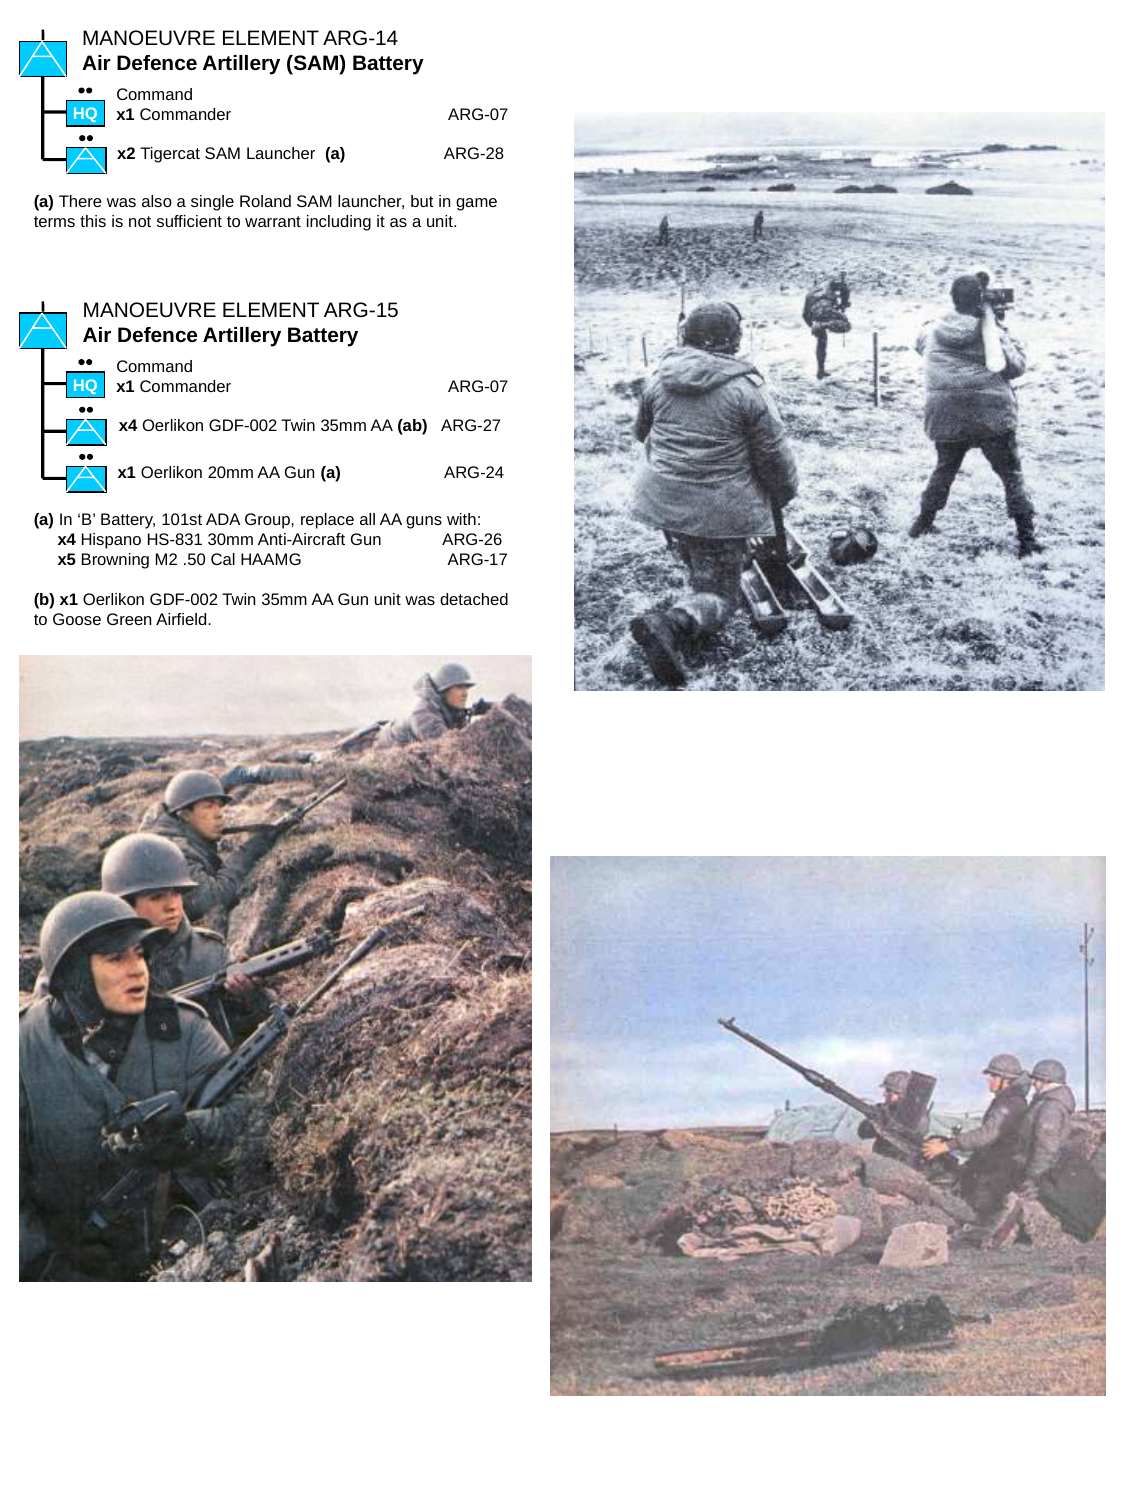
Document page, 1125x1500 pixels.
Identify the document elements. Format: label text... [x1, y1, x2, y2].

text_box Command x1 Commander ARG-07 [101, 76, 524, 132]
picture [550, 856, 1106, 1396]
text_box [66, 147, 106, 174]
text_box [79, 454, 93, 460]
text_box x4 Oerlikon GDF-002 Twin 35mm AA (ab) ARG-27 [104, 407, 517, 443]
text_box (a) In ‘B’ Battery, 101st ADA Group, replace all AA guns with: x4 Hispano HS-831 30mm Anti-Aircraft Gun ARG-26 x5 Browning M2 .50 Cal HAAMG ARG-17 (b) x1 Oerlikon GDF-002 Twin 35mm AA Gun unit was detached to Goose Green Airfield. [18, 501, 539, 637]
picture [574, 112, 1105, 691]
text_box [79, 359, 92, 365]
text_box MANOEUVRE ELEMENT ARG-15 Air Defence Artillery Battery [67, 289, 414, 354]
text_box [79, 135, 93, 141]
text_box x2 Tigercat SAM Launcher (a) ARG-28 [102, 135, 520, 171]
picture [18, 655, 533, 1282]
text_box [79, 88, 92, 93]
text_box x1 Oerlikon 20mm AA Gun (a) ARG-24 [102, 454, 520, 490]
text_box (a) There was also a single Roland SAM launcher, but in game terms this is not sufficient to warrant including it as a unit. [18, 183, 539, 238]
text_box Command x1 Commander ARG-07 [101, 348, 524, 403]
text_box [66, 466, 106, 493]
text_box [66, 100, 105, 127]
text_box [19, 41, 67, 77]
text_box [66, 371, 105, 398]
text_box MANOEUVRE ELEMENT ARG-14 Air Defence Artillery (SAM) Battery [67, 17, 439, 83]
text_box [79, 407, 93, 412]
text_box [66, 419, 106, 446]
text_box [19, 312, 67, 349]
